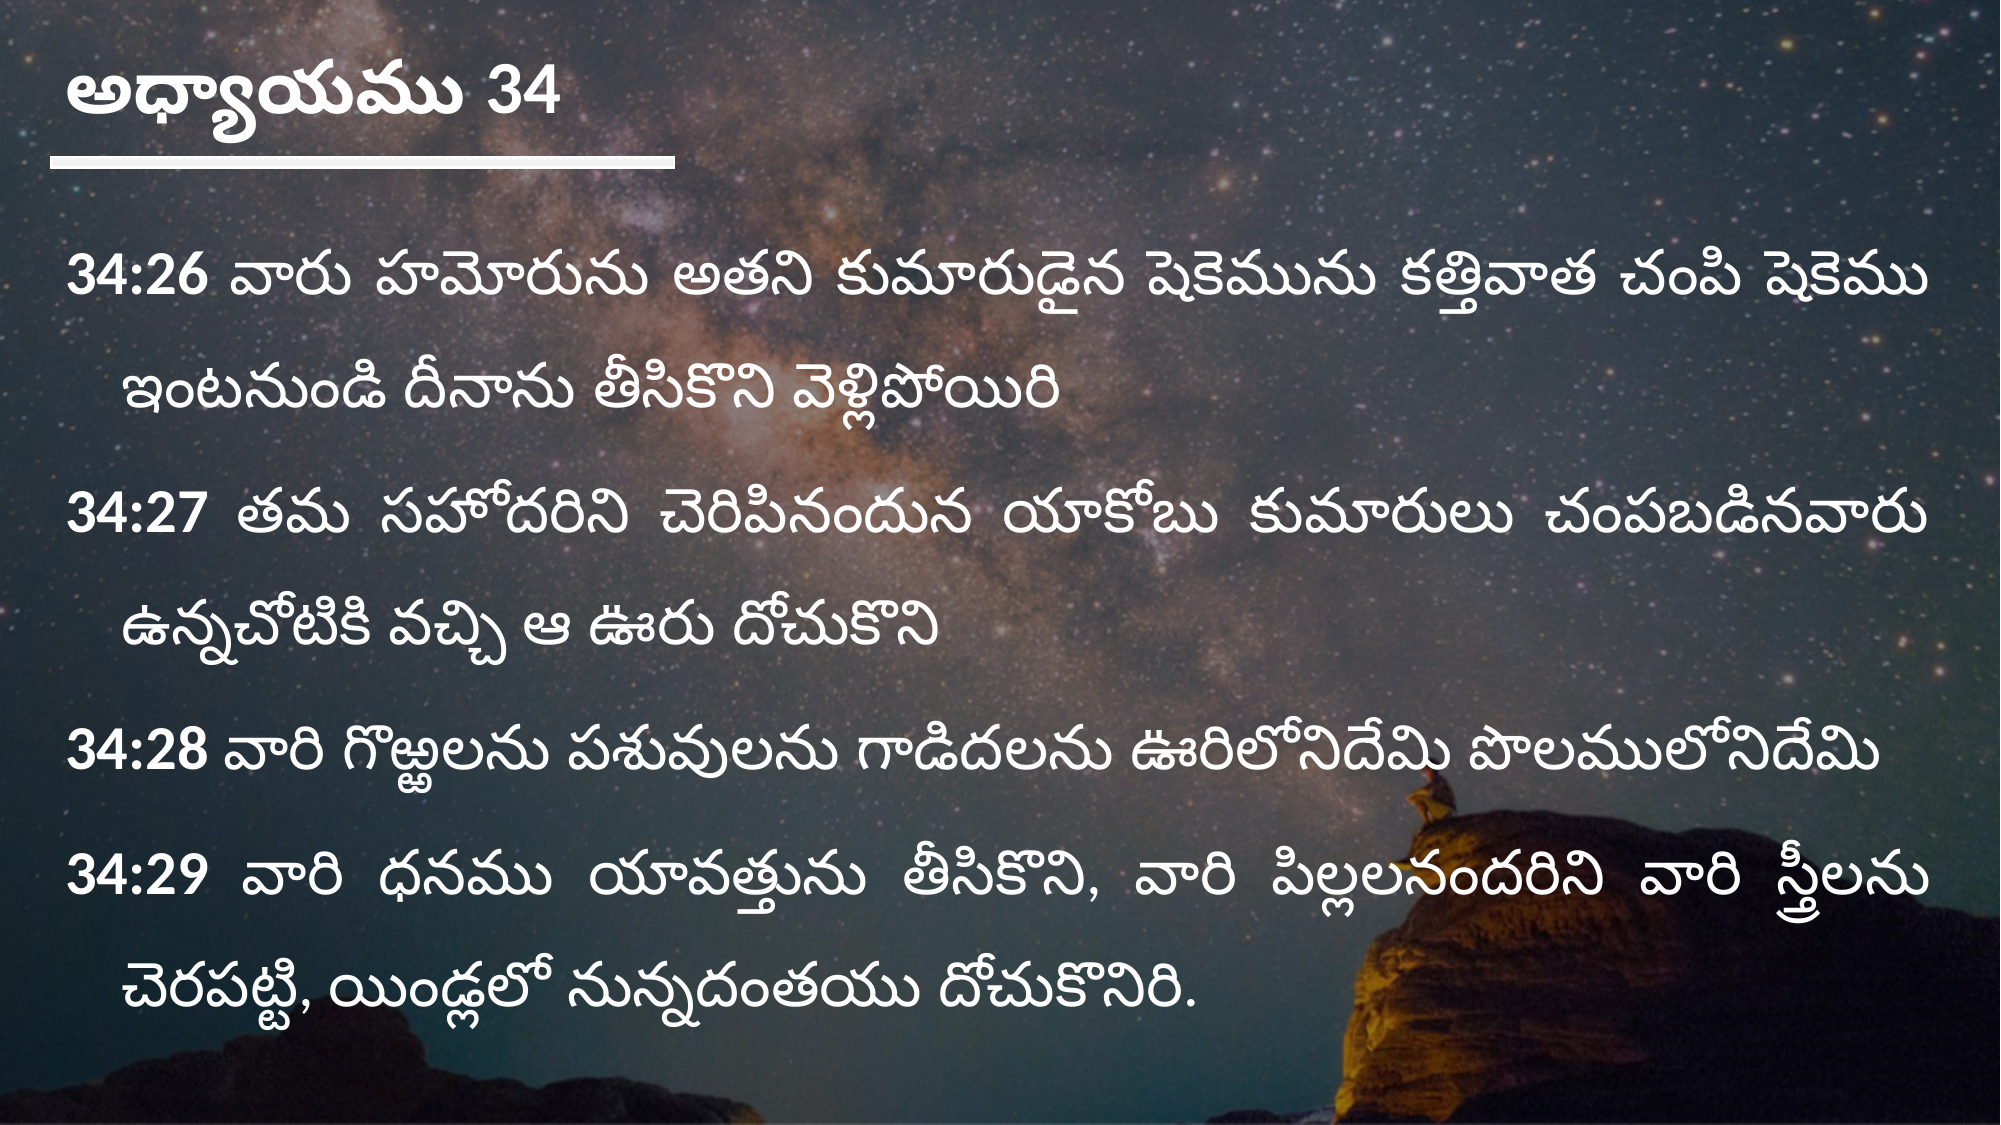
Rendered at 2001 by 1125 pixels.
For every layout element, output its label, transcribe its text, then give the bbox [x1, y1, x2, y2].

list 34:26 వారు హమోరును అతని కుమారుడైన షెకెమును కత్తివాత చంపి షెకెము ఇంటనుండి దీనాను తీసికొని వెళ్లిపోయిరి 34:27 తమ సహోదరిని చెరిపినందున యాకోబు కుమారులు చంపబడినవారు ఉన్నచోటికి వచ్చి ఆ ఊరు దోచుకొని 34:28 వారి గొఱ్ఱలను పశువులను గాడిదలను ఊరిలోనిదేమి పొలములోనిదేమి 34:29 వారి ధనము యావత్తును తీసికొని, వారి పిల్లలనందరిని వారి స్త్రీలను చెరపట్టి, యిండ్లలో నున్నదంతయు దోచుకొనిరి. [50, 187, 1946, 1063]
picture [0, 0, 2000, 1125]
title అధ్యాయము 34 [50, 0, 1925, 167]
